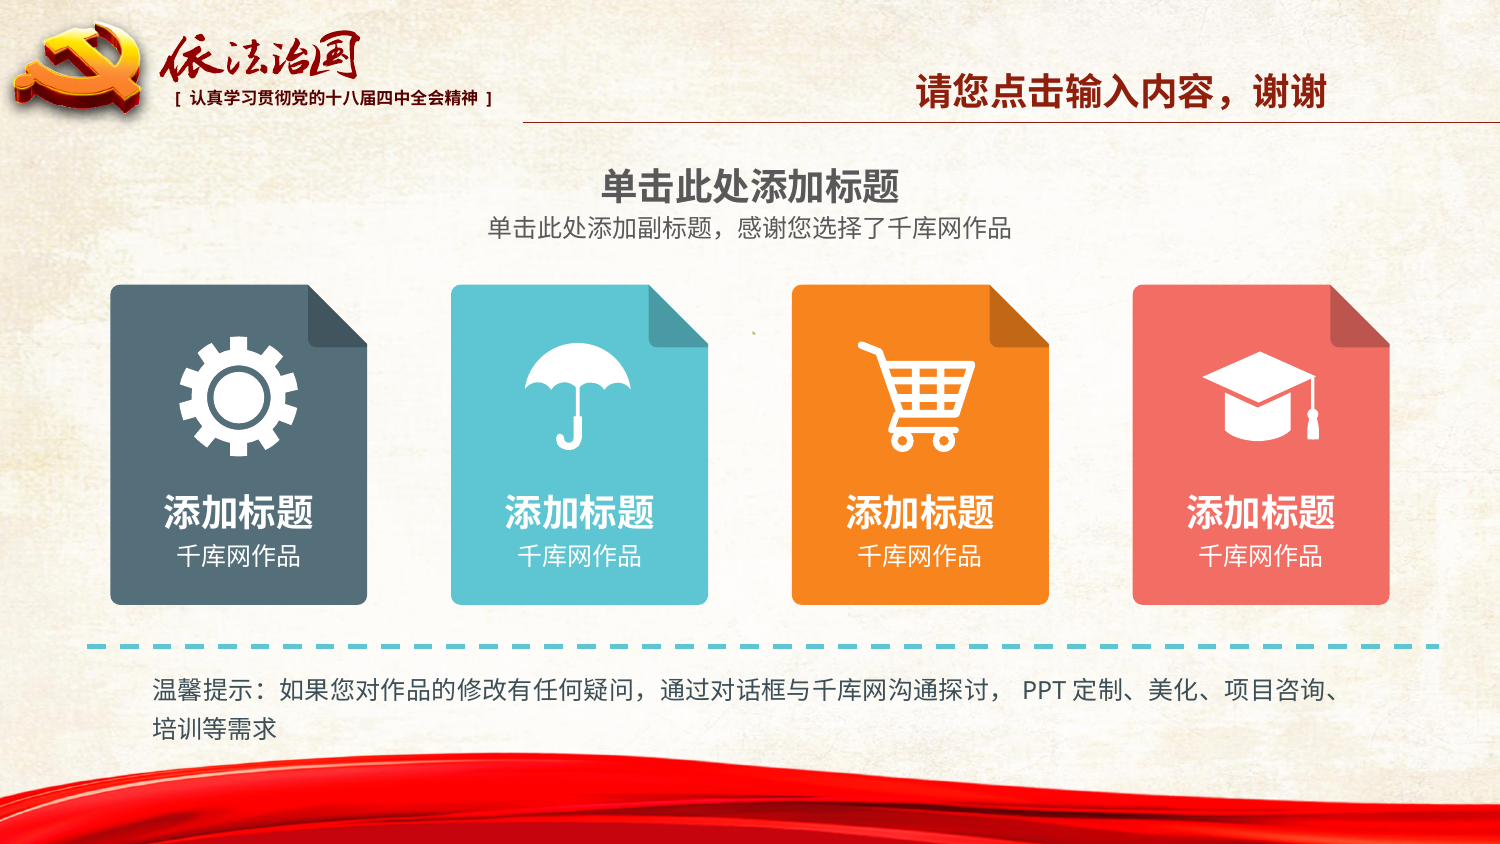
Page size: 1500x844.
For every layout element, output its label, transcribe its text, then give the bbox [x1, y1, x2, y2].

text_box 请您点击输入内容，谢谢 [812, 60, 1431, 121]
text_box 单击此处添加标题 [509, 146, 991, 198]
text_box 单击此处添加副标题，感谢您选择了千库网作品 [444, 198, 1056, 250]
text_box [110, 284, 368, 606]
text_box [450, 284, 709, 606]
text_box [1201, 351, 1321, 442]
picture [0, 0, 1500, 844]
text_box 温馨提示：如果您对作品的修改有任何疑问，通过对话框与千库网沟通探讨，PPT定制、美化、项目咨询、培训等需求 [137, 657, 1367, 751]
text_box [791, 284, 1050, 606]
text_box [750, 329, 758, 337]
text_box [1132, 284, 1390, 606]
